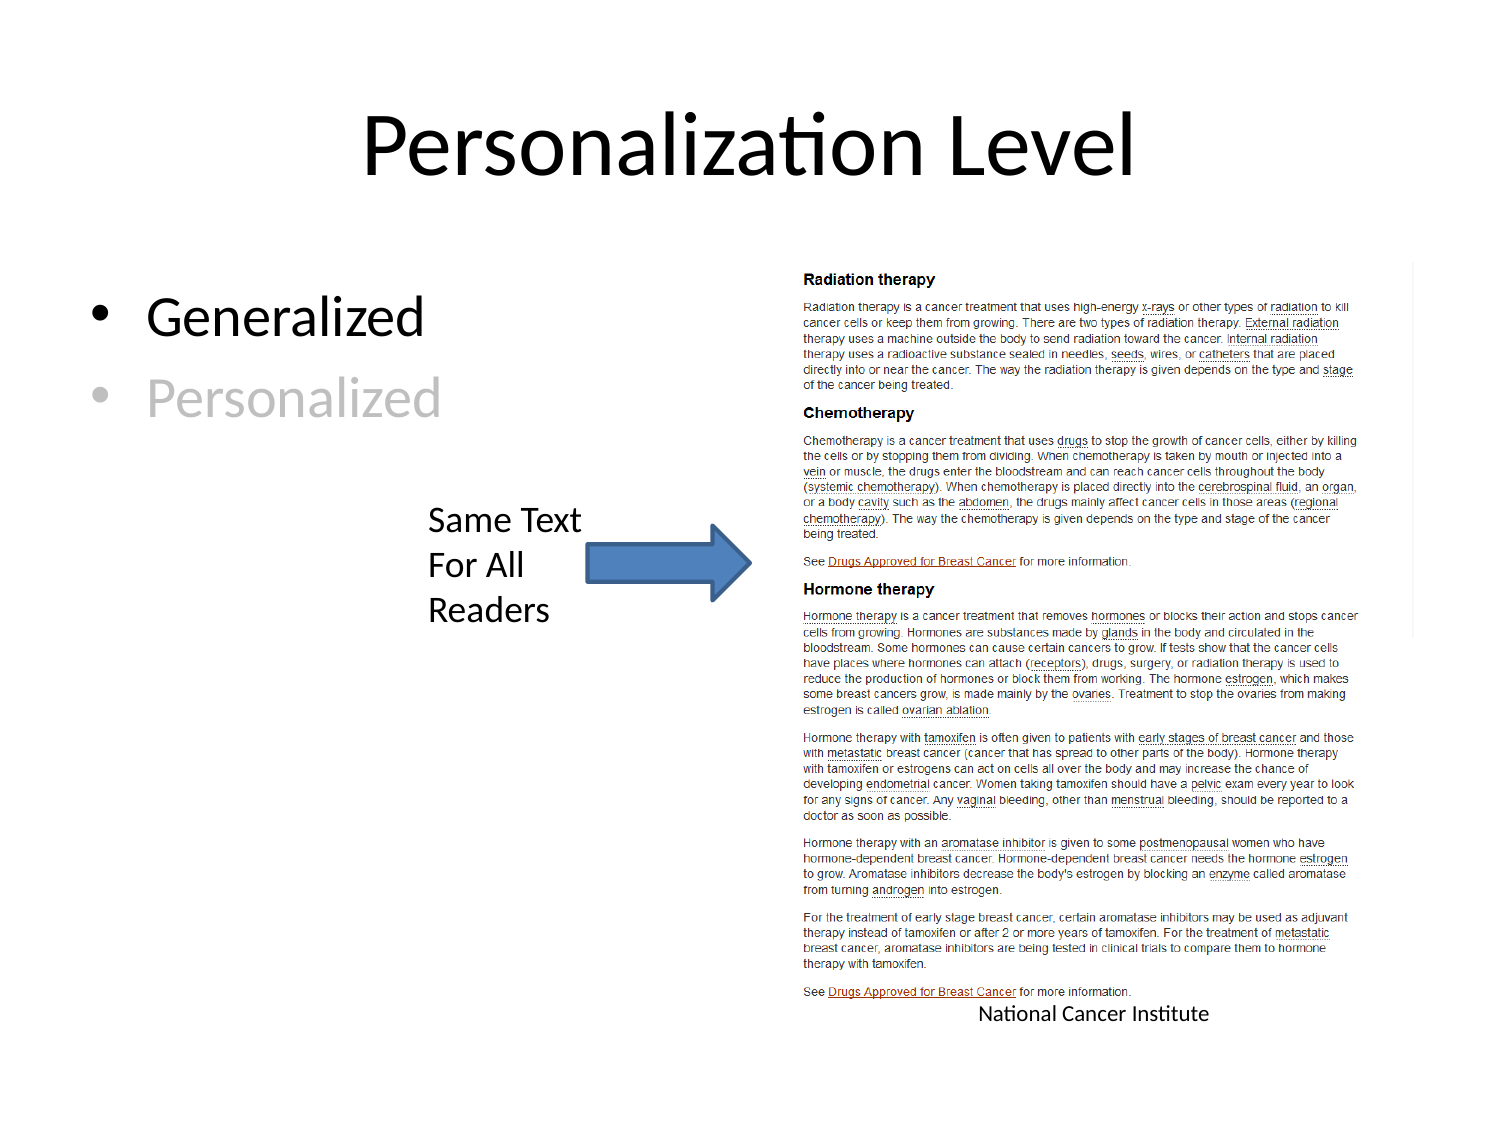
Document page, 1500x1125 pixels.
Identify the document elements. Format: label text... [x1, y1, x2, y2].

text_box National Cancer Institute [963, 1014, 1225, 1034]
text_box Same Text For All Readers [413, 487, 598, 637]
title Personalization Level [75, 45, 1425, 233]
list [773, 262, 1414, 1006]
list Generalized Personalized [75, 270, 738, 1013]
text_box [598, 523, 753, 603]
